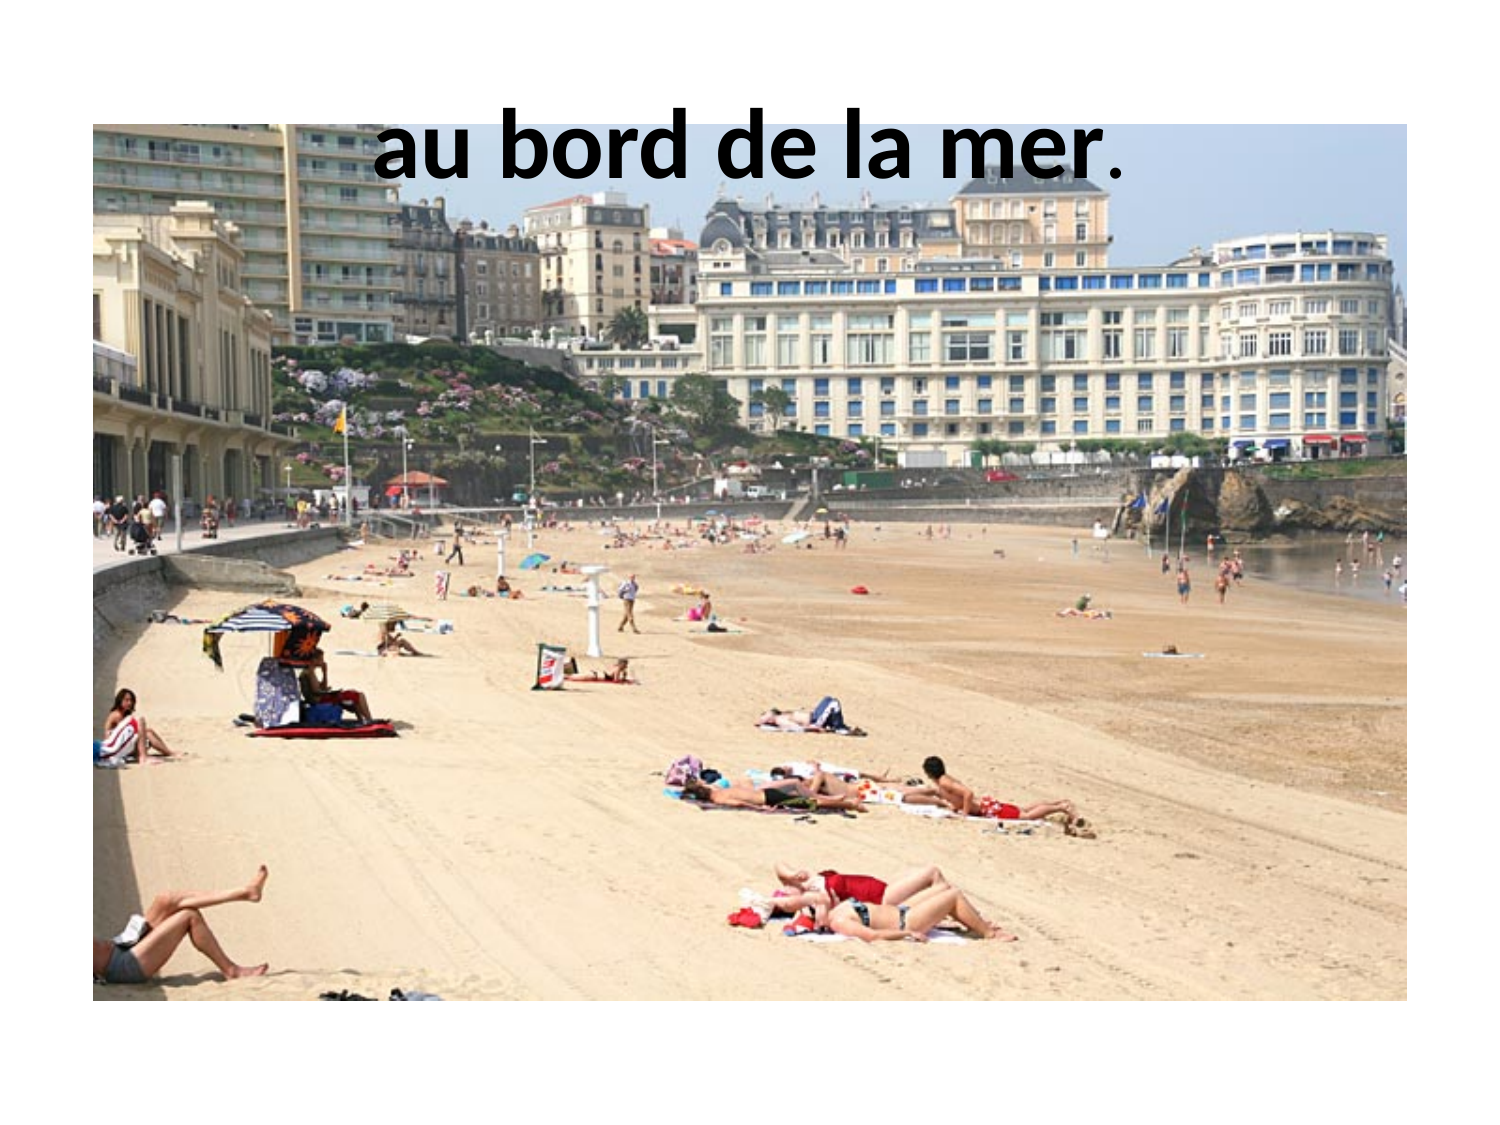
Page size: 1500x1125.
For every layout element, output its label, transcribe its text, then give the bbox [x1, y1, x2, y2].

title au bord de la mer. [75, 45, 1425, 233]
picture [93, 124, 1407, 1001]
